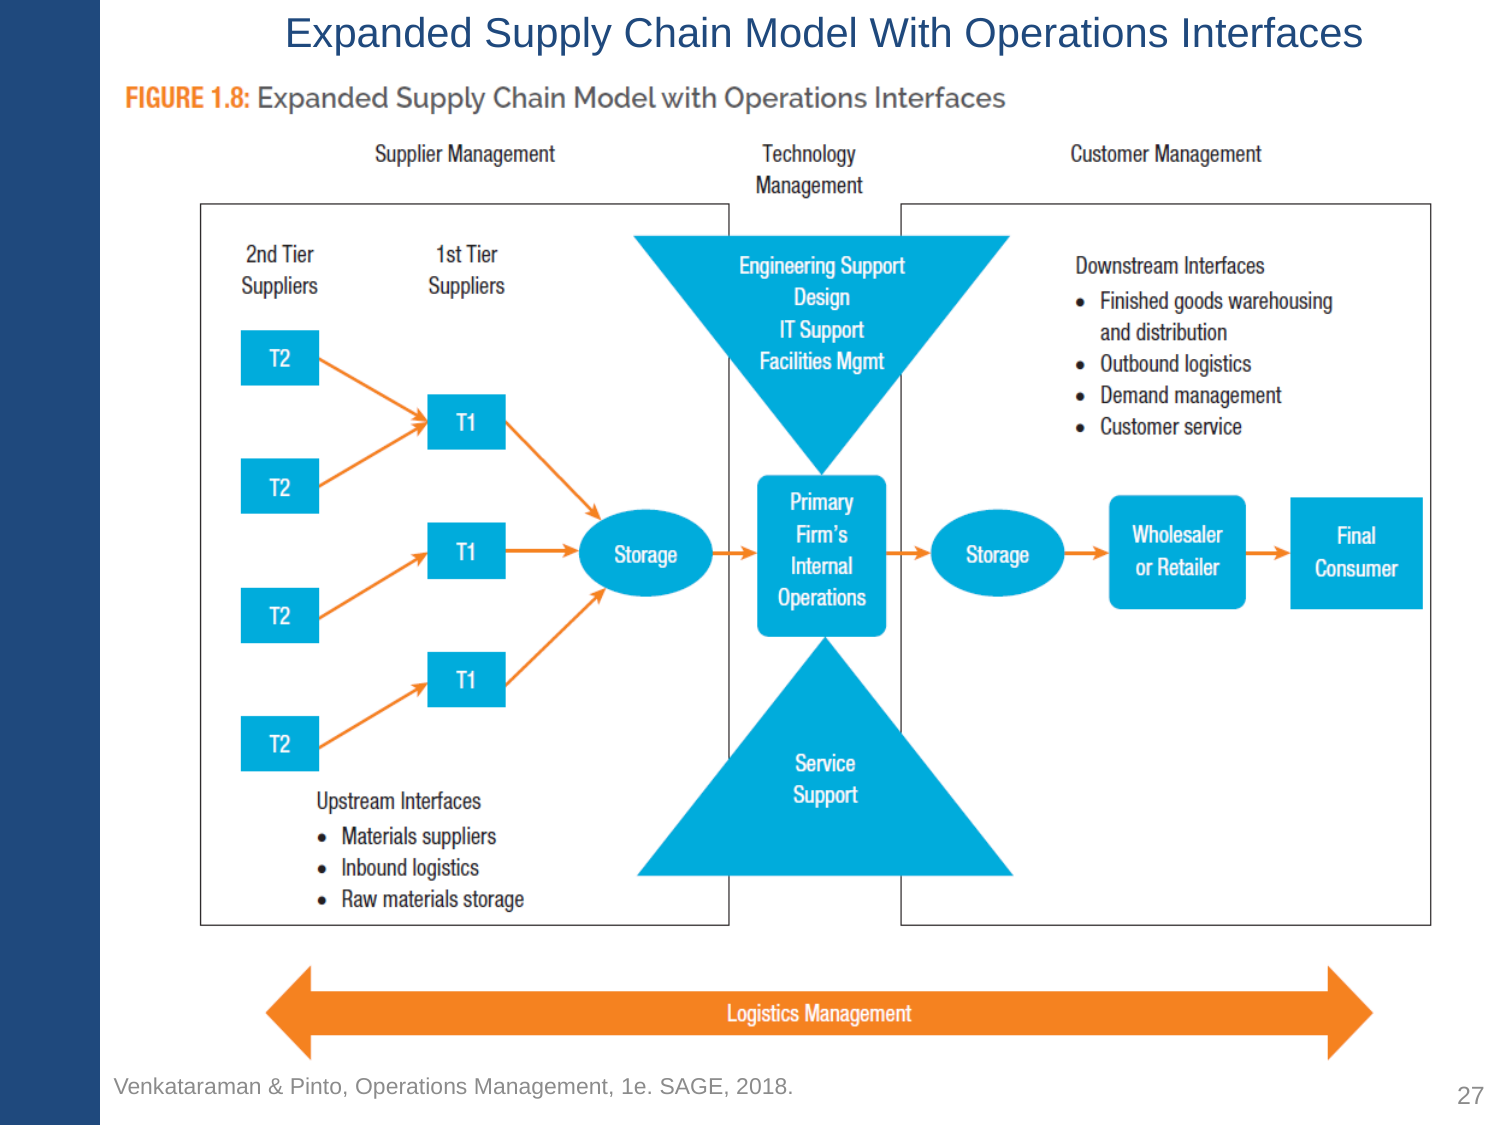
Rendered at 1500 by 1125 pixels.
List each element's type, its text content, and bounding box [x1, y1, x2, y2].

title Expanded Supply Chain Model With Operations Interfaces [187, 0, 1450, 73]
picture [111, 74, 1500, 1063]
slide_number 27 [1425, 1069, 1500, 1125]
footer Venkataraman & Pinto, Operations Management, 1e. SAGE, 2018. [98, 1064, 1249, 1125]
